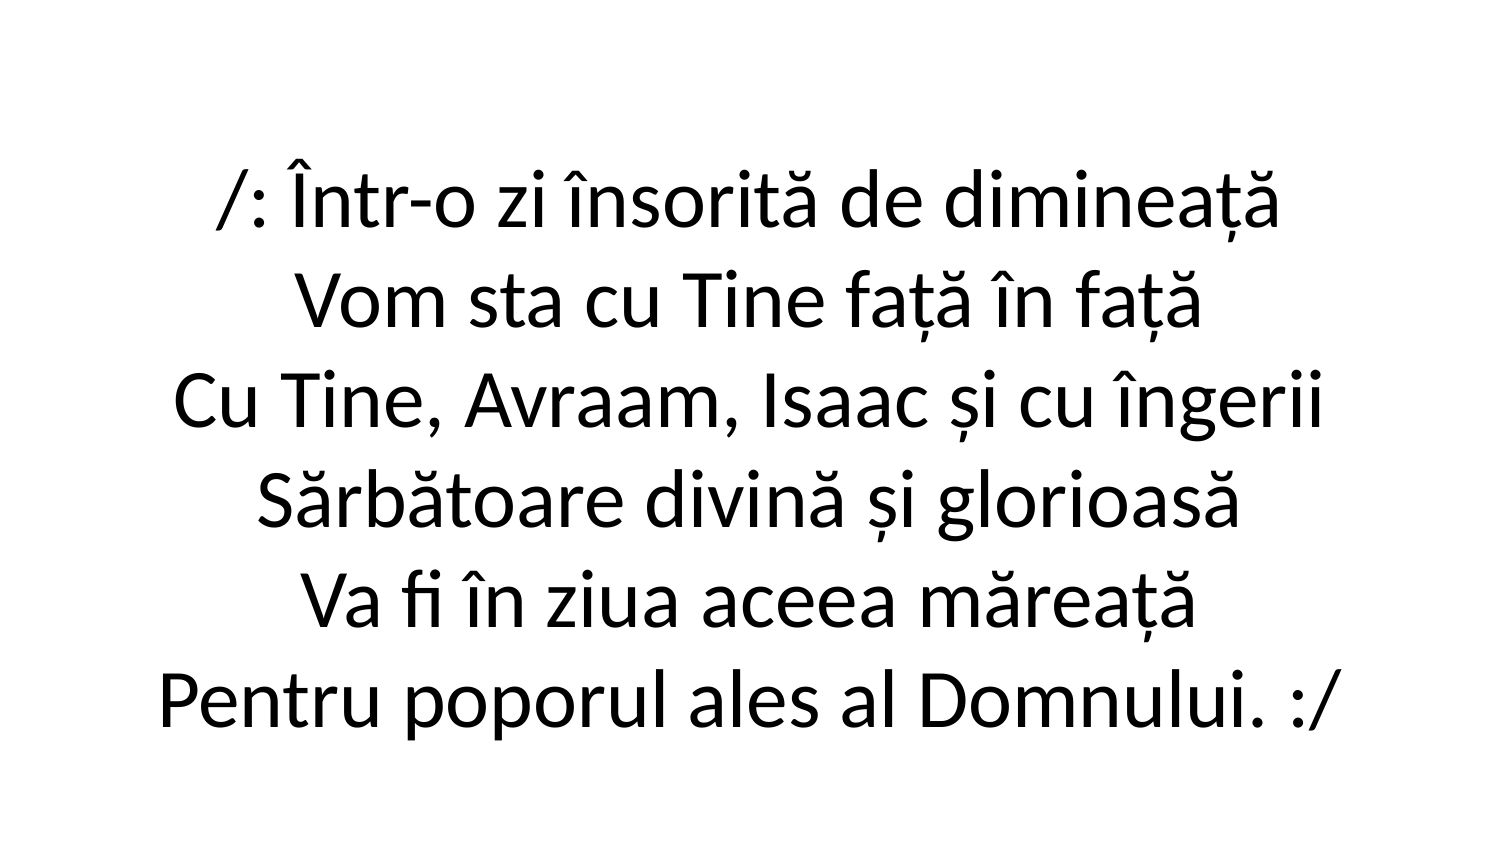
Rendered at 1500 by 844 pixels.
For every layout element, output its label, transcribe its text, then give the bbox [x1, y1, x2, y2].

text_box /: Într-o zi însorită de dimineață Vom sta cu Tine față în față Cu Tine, Avraam, Isaac și cu îngerii Sărbătoare divină și glorioasă Va fi în ziua aceea măreață Pentru poporul ales al Domnului. :/ [142, 92, 1358, 752]
